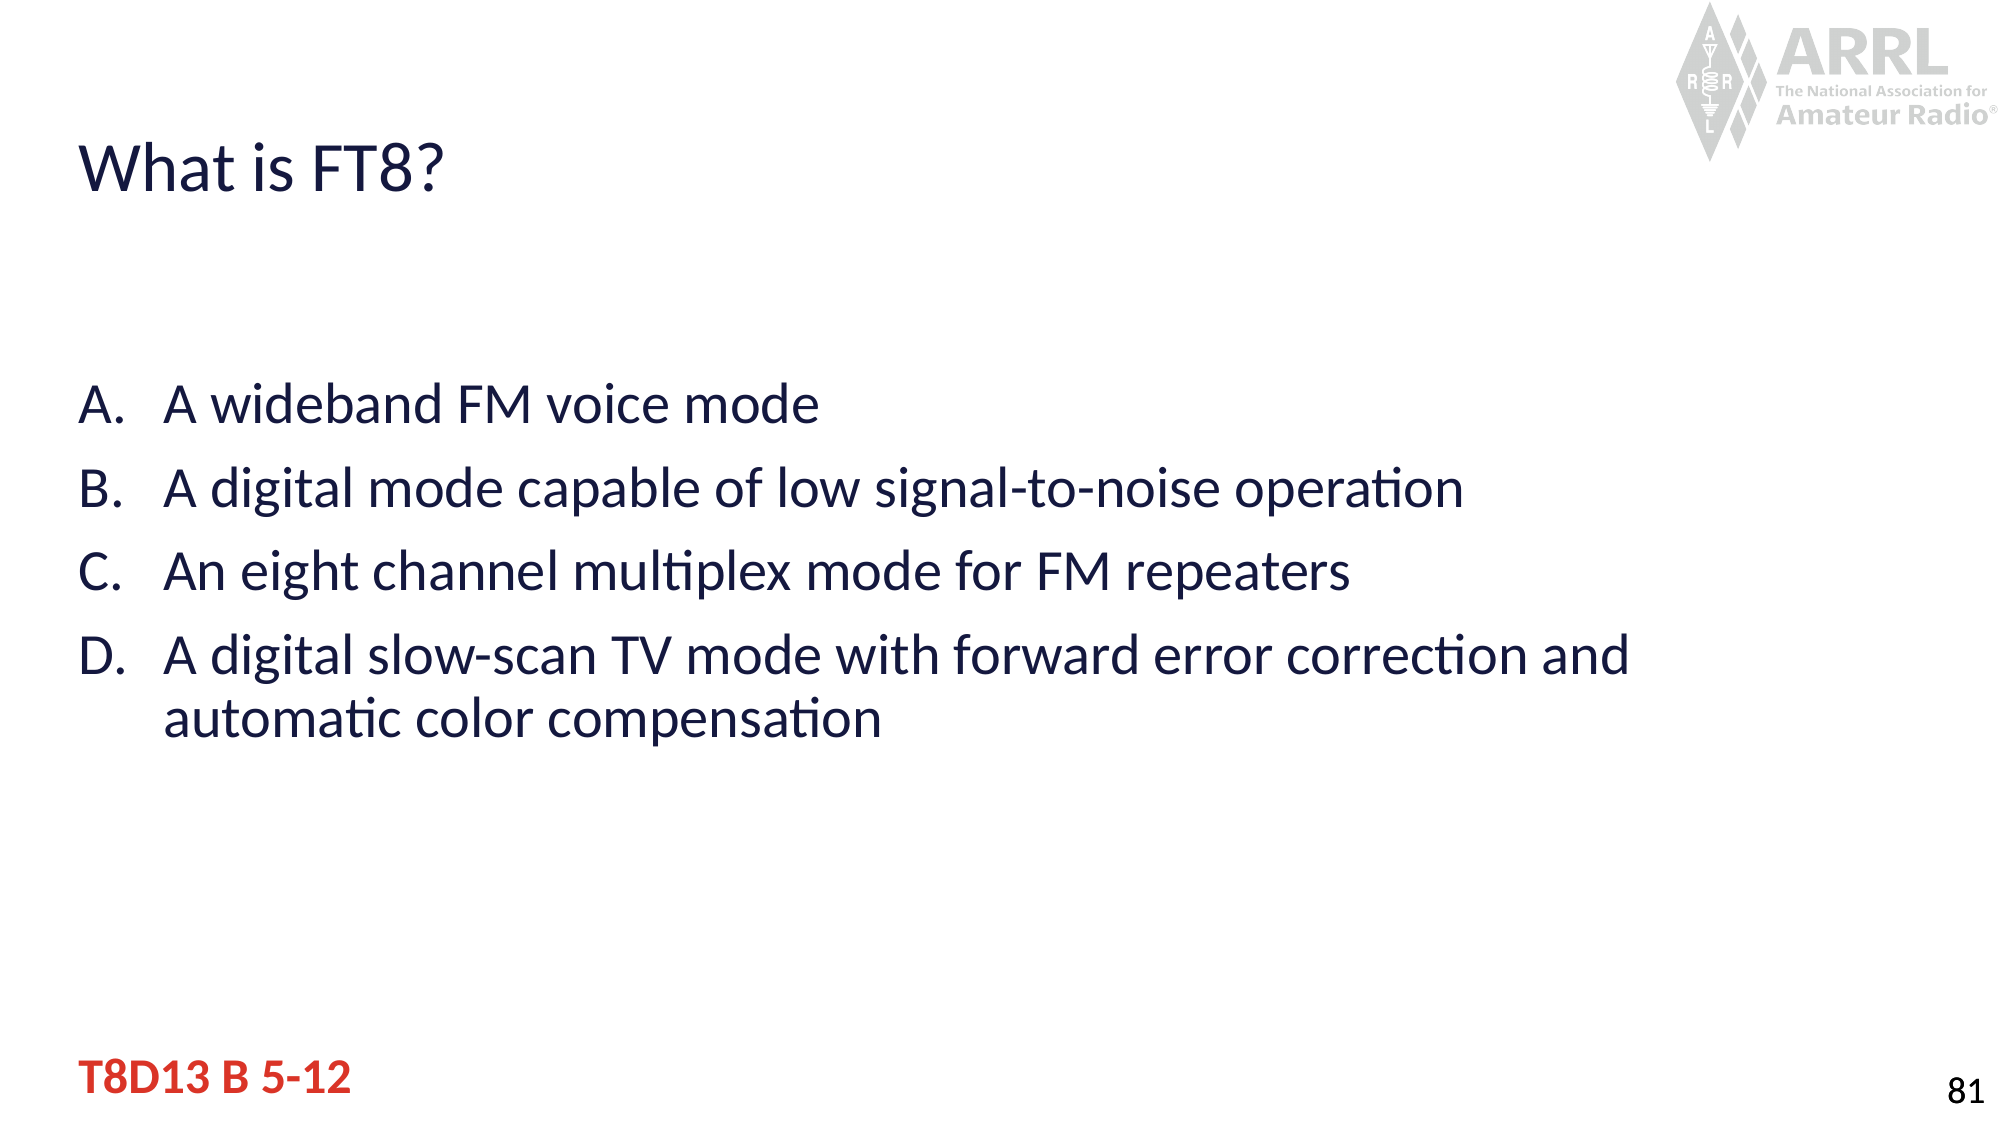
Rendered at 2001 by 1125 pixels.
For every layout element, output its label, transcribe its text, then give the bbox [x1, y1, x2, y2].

picture [1674, 0, 2000, 164]
text_box T8D13 B 5-12 [63, 1036, 921, 1112]
list A wideband FM voice mode A digital mode capable of low signal-to-noise operation An eight channel multiplex mode for FM repeaters A digital slow-scan TV mode with forward error correction and automatic color compensation [63, 365, 1863, 989]
title What is FT8? [63, 59, 1863, 278]
